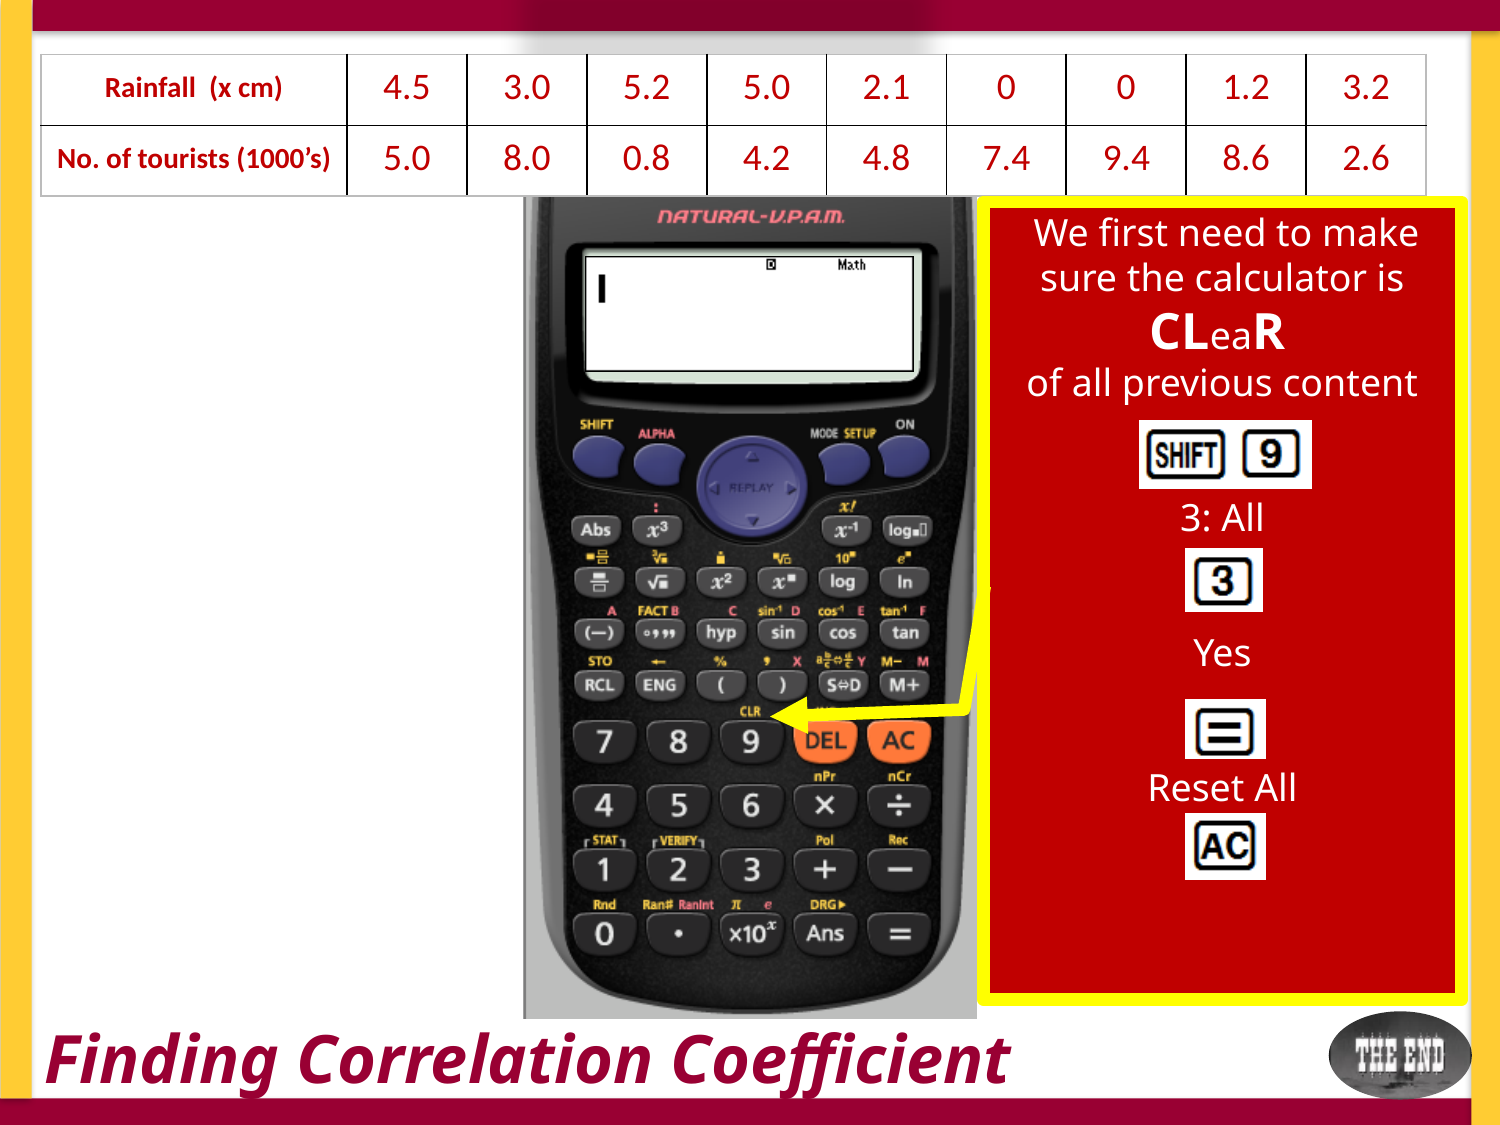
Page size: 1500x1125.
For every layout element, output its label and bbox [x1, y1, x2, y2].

text_box [983, 201, 1462, 1000]
picture [1328, 1011, 1472, 1100]
picture [523, 197, 977, 1019]
